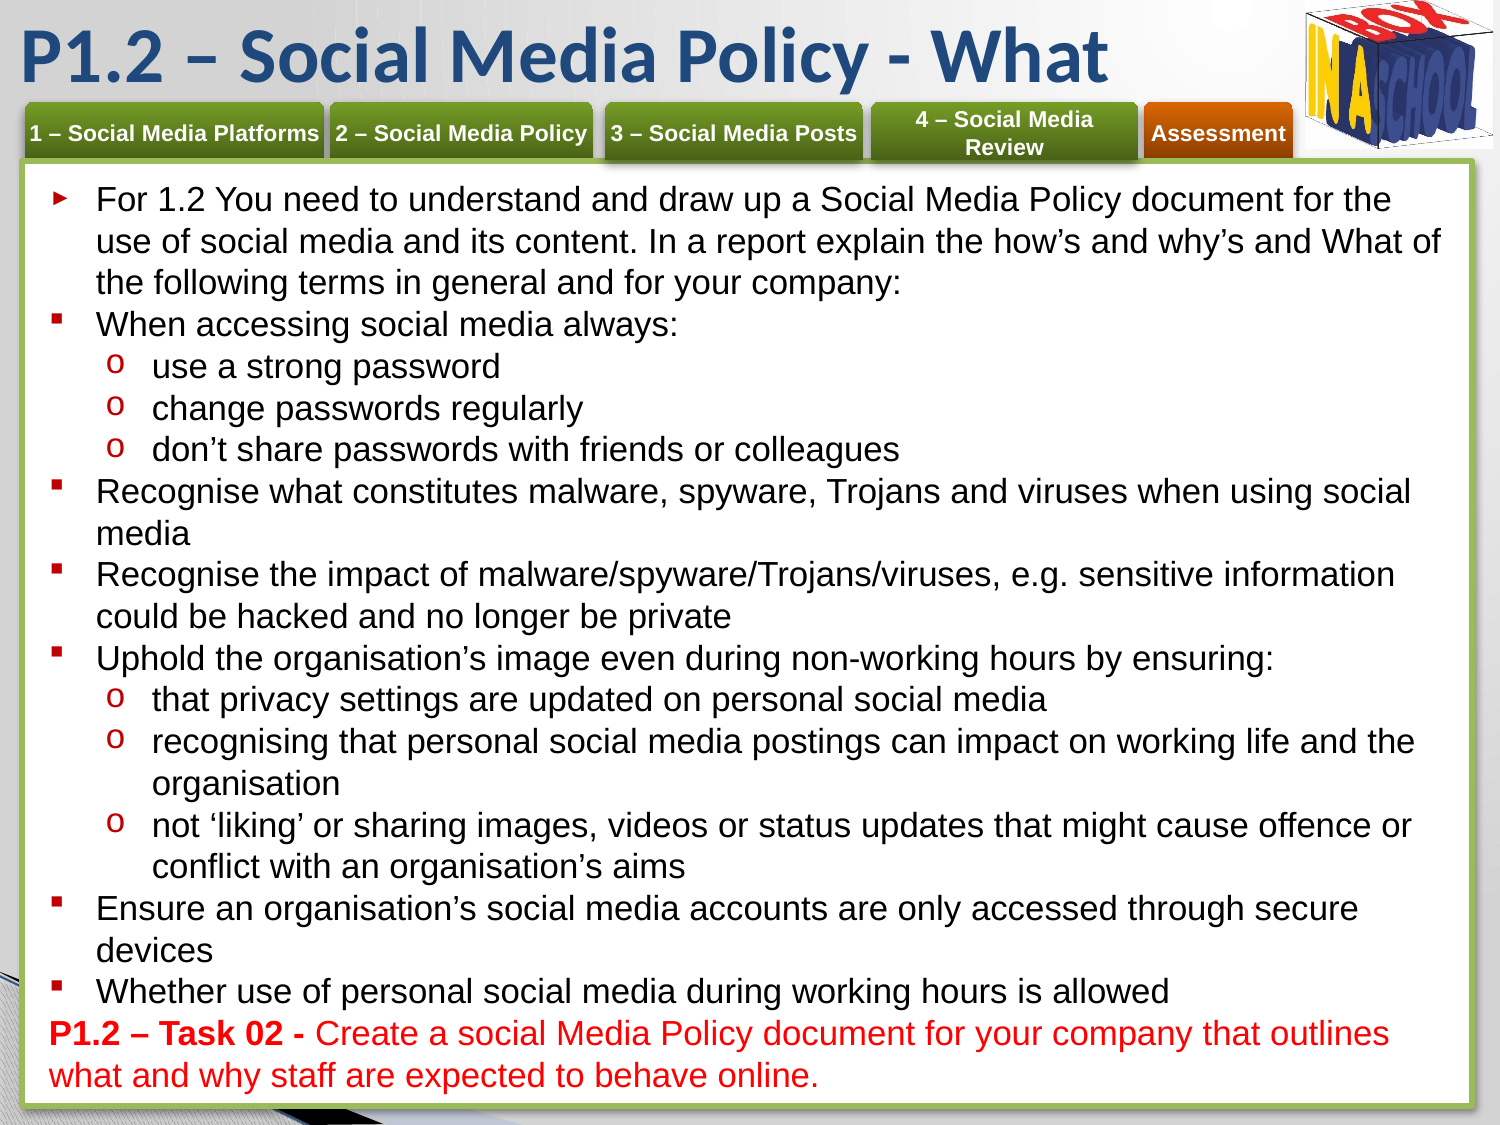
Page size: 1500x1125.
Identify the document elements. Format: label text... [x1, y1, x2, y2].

picture [1305, 0, 1494, 149]
picture [281, 1114, 303, 1125]
text_box For 1.2 You need to understand and draw up a Social Media Policy document for the use of social media and its content. In a report explain the how’s and why’s and What of the following terms in general and for your company: When accessing social media always: use a strong password change passwords regularly don’t share passwords with friends or colleagues Recognise what constitutes malware, spyware, Trojans and viruses when using social media Recognise the impact of malware/spyware/Trojans/viruses, e.g. sensitive information could be hacked and no longer be private Uphold the organisation’s image even during non-working hours by ensuring: that privacy settings are updated on personal social media recognising that personal social media postings can impact on working life and the organisation not ‘liking’ or sharing images, videos or status updates that might cause offence or conflict with an organisation’s aims Ensure an organisation’s social media accounts are only accessed through secure devices Whether use of personal social media during working hours is allowed P1.2 – Task 02 - Create a social Media Policy document for your company that outlines what and why staff are expected to behave online. [34, 169, 1459, 1102]
title P1.2 – Social Media Policy - What [5, 0, 1270, 102]
